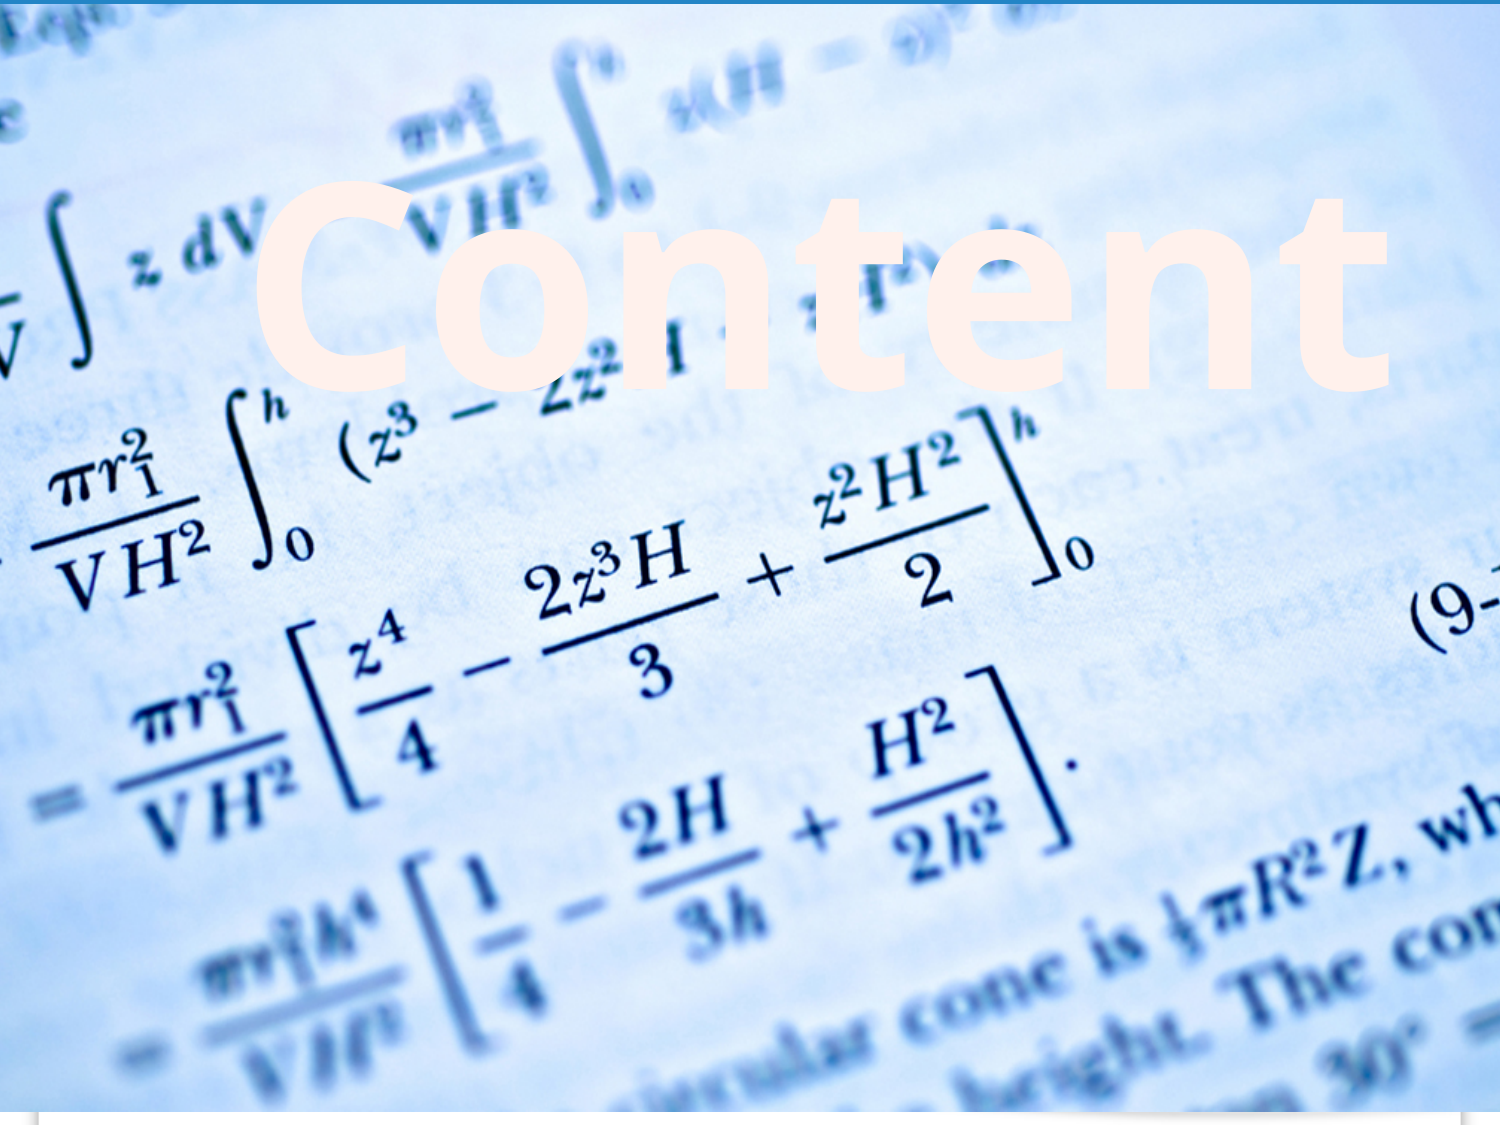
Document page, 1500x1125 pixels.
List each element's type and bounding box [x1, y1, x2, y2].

list [0, 4, 1500, 1112]
picture [0, 1112, 1500, 1125]
picture [0, 0, 1500, 4]
